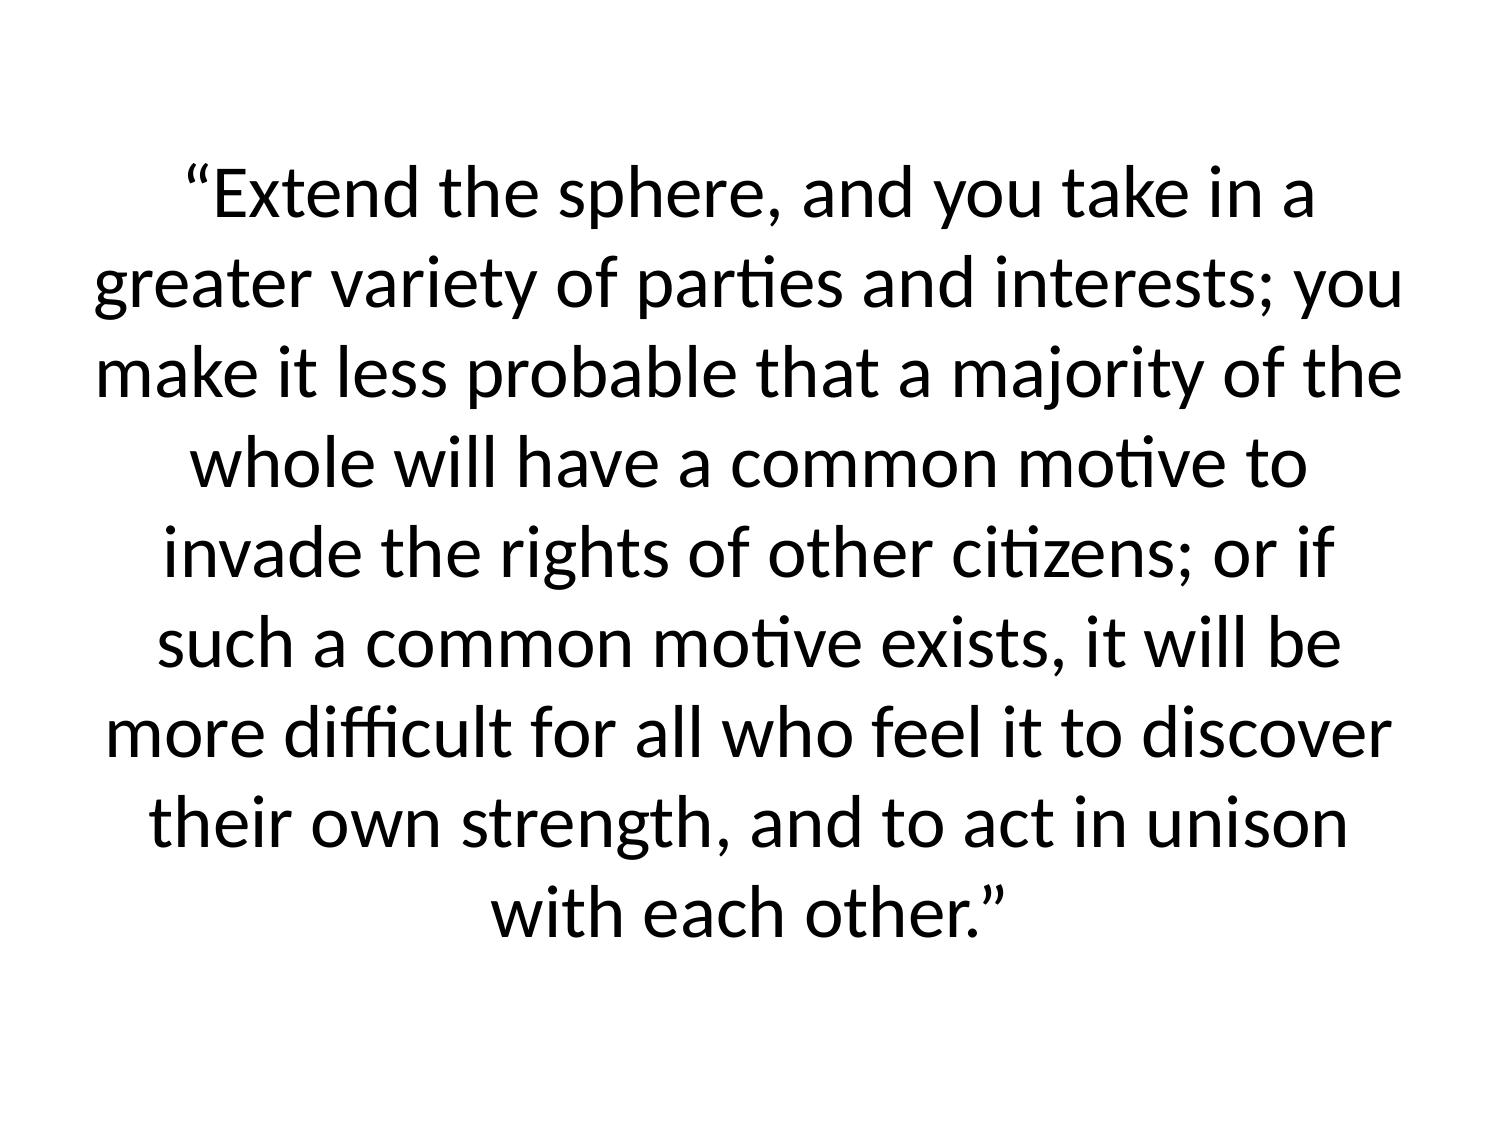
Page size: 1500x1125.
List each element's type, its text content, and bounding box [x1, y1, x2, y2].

title “Extend the sphere, and you take in a greater variety of parties and interests; you make it less probable that a majority of the whole will have a common motive to invade the rights of other citizens; or if such a common motive exists, it will be more difficult for all who feel it to discover their own strength, and to act in unison with each other.” [74, 44, 1426, 1051]
